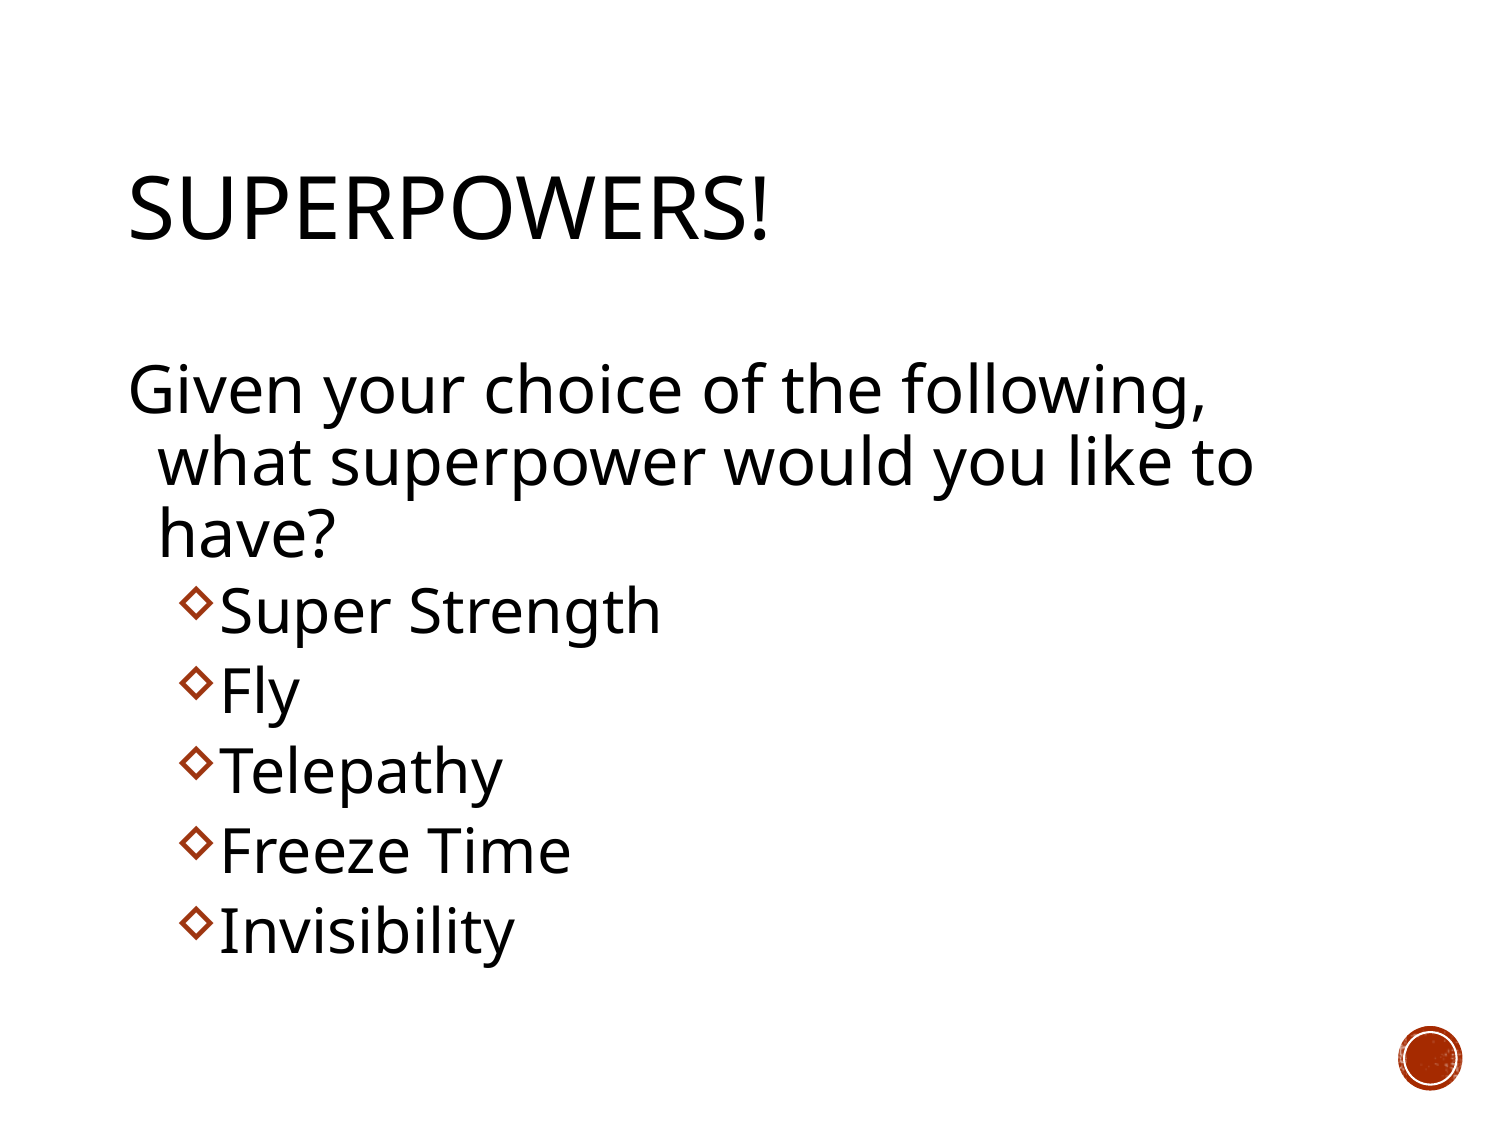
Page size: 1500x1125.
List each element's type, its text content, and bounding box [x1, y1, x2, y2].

title Superpowers! [112, 79, 1388, 344]
list Given your choice of the following, what superpower would you like to have? Super Strength Fly Telepathy Freeze Time Invisibility [112, 348, 1388, 1013]
